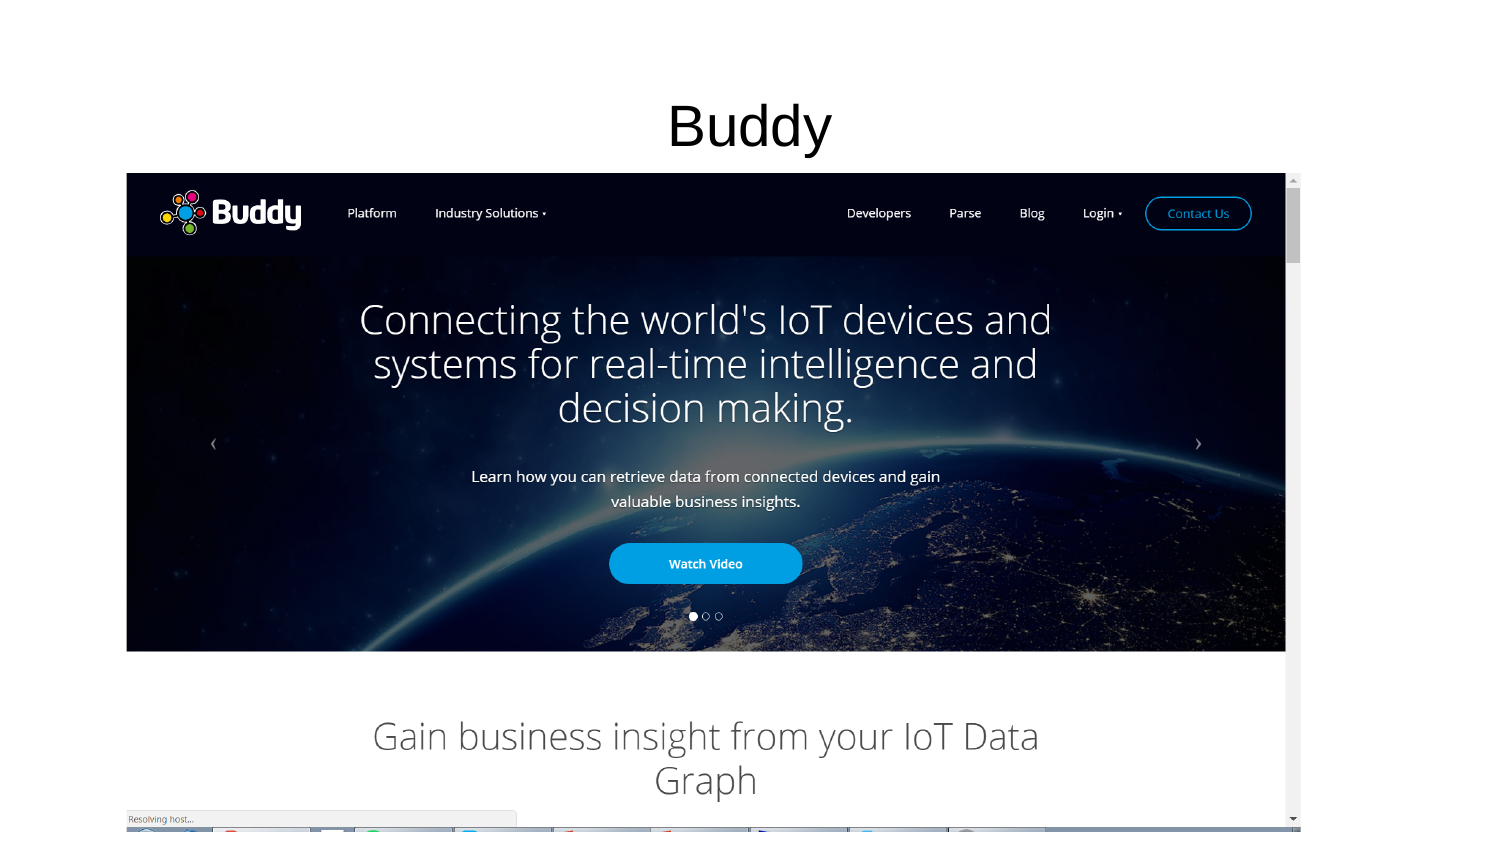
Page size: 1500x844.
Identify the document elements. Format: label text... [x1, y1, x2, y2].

picture [126, 172, 1302, 832]
title Buddy [51, 72, 1449, 167]
